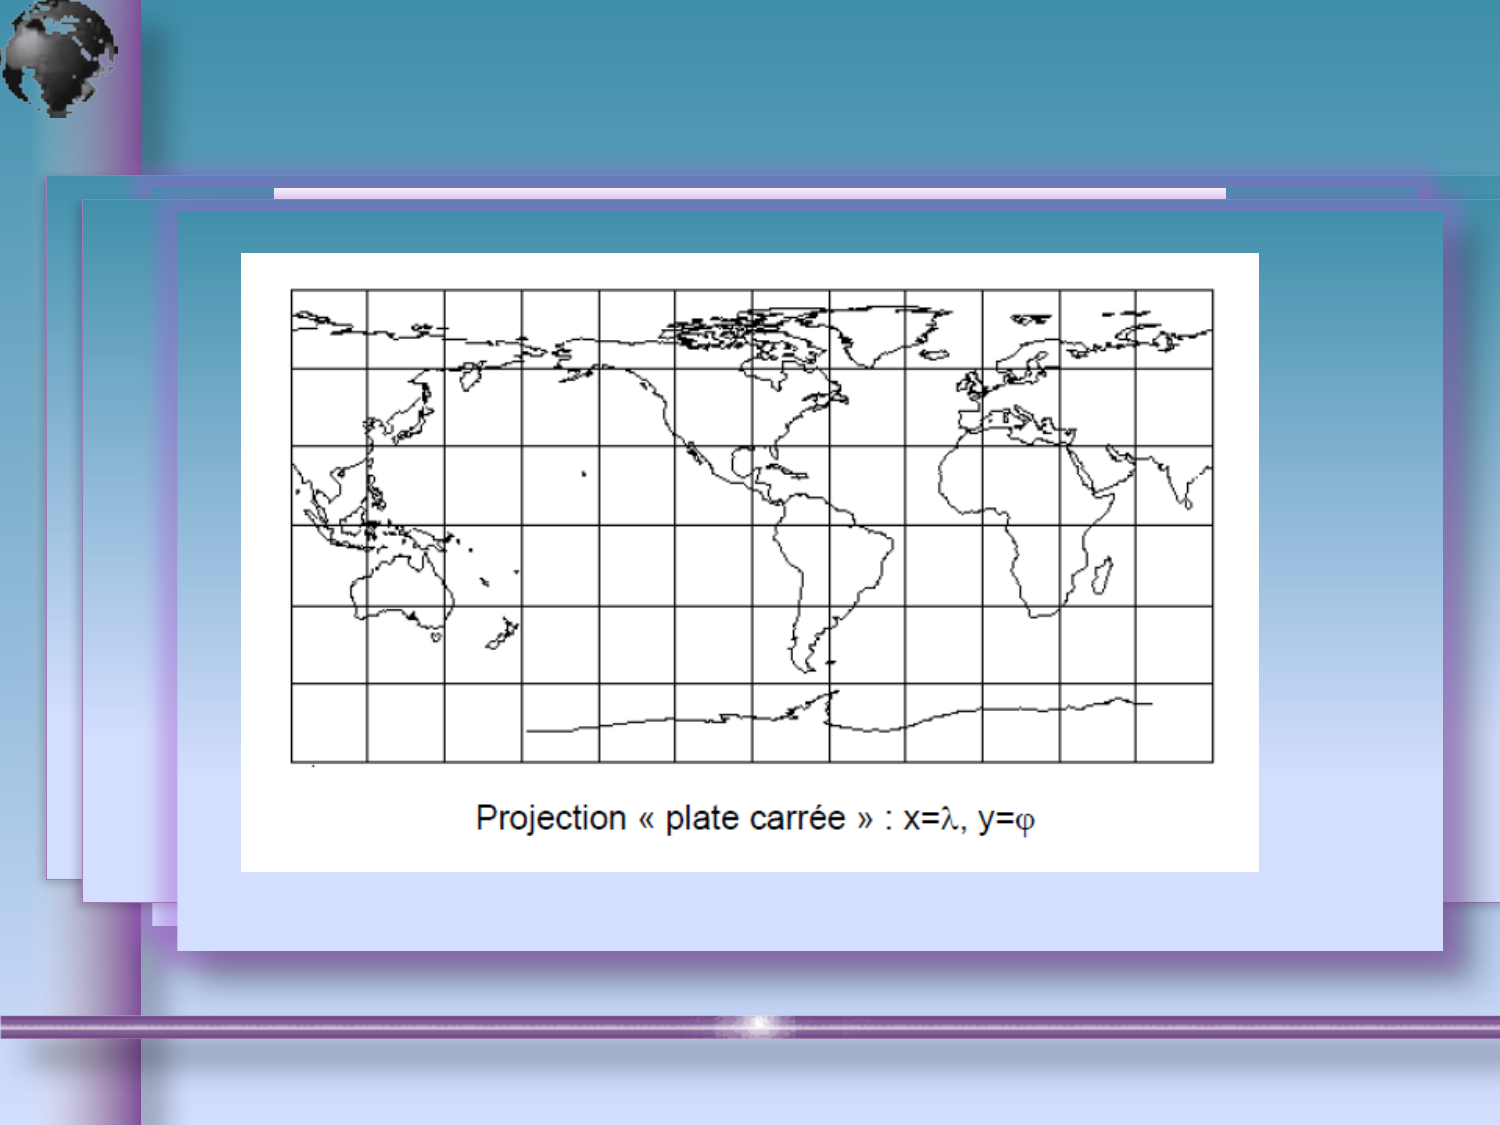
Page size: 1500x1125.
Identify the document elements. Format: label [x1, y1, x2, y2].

picture [46, 175, 1500, 951]
